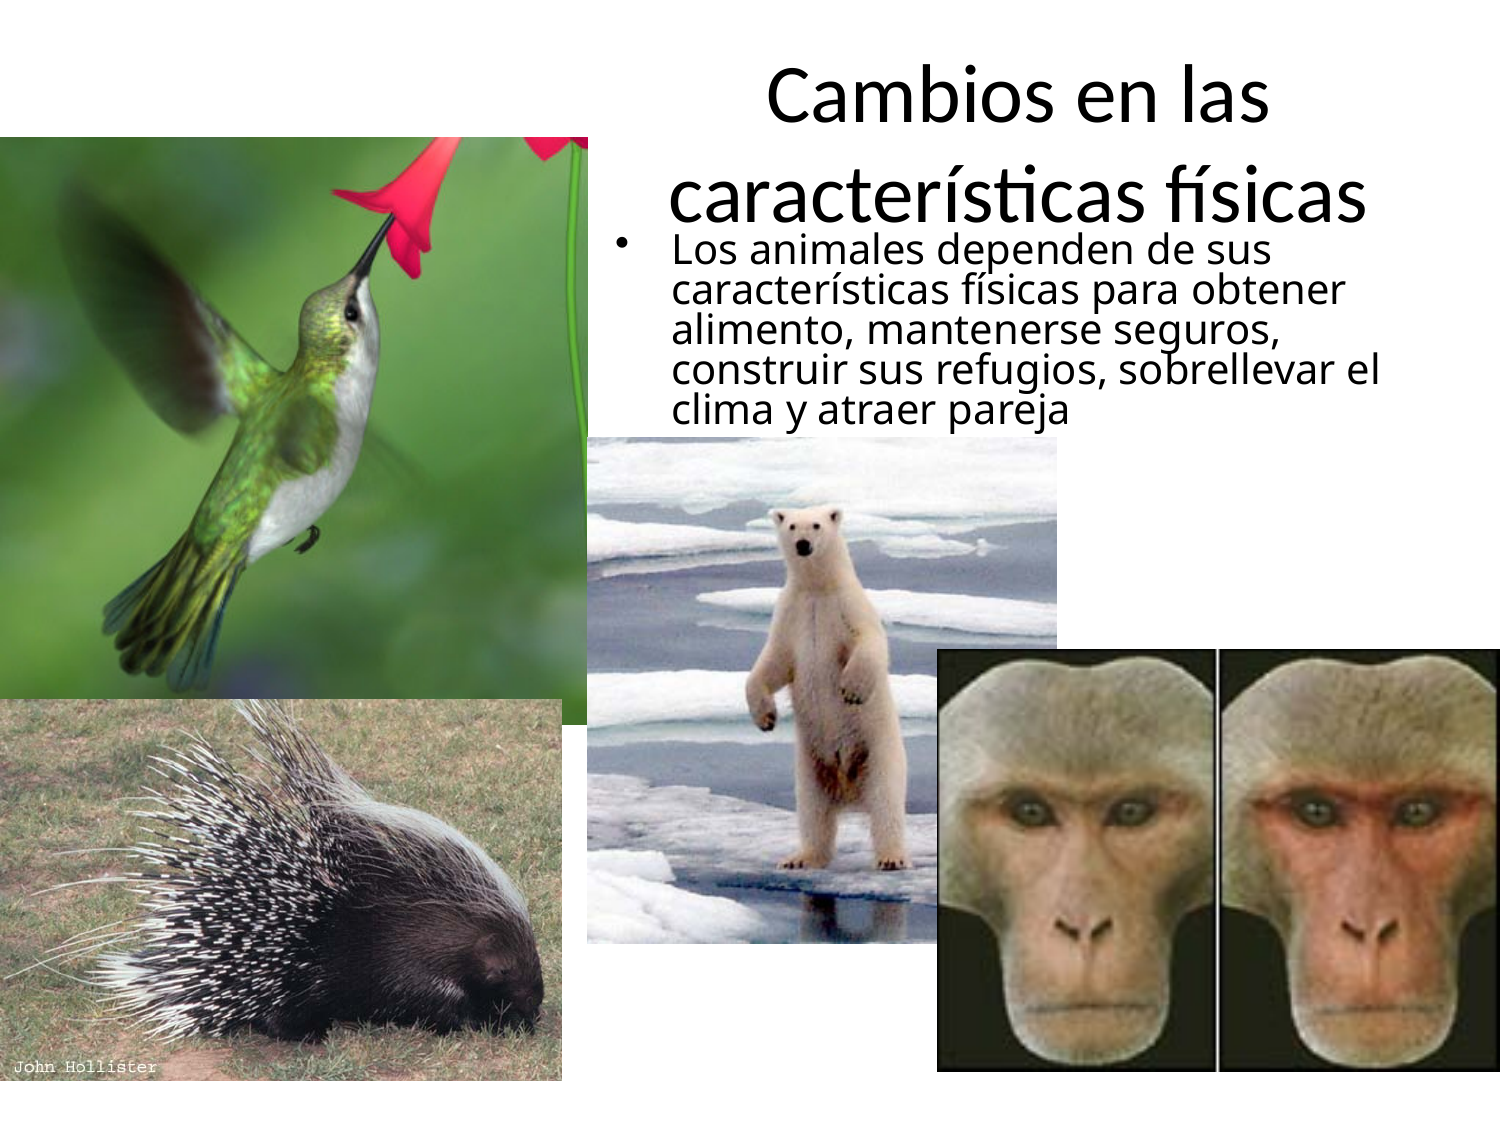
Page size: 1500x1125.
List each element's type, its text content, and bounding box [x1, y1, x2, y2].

list Los animales dependen de sus características físicas para obtener alimento, mantenerse seguros, construir sus refugios, sobrellevar el clima y atraer pareja [599, 224, 1463, 463]
picture [0, 137, 1500, 1081]
title Cambios en las características físicas [612, 44, 1426, 224]
